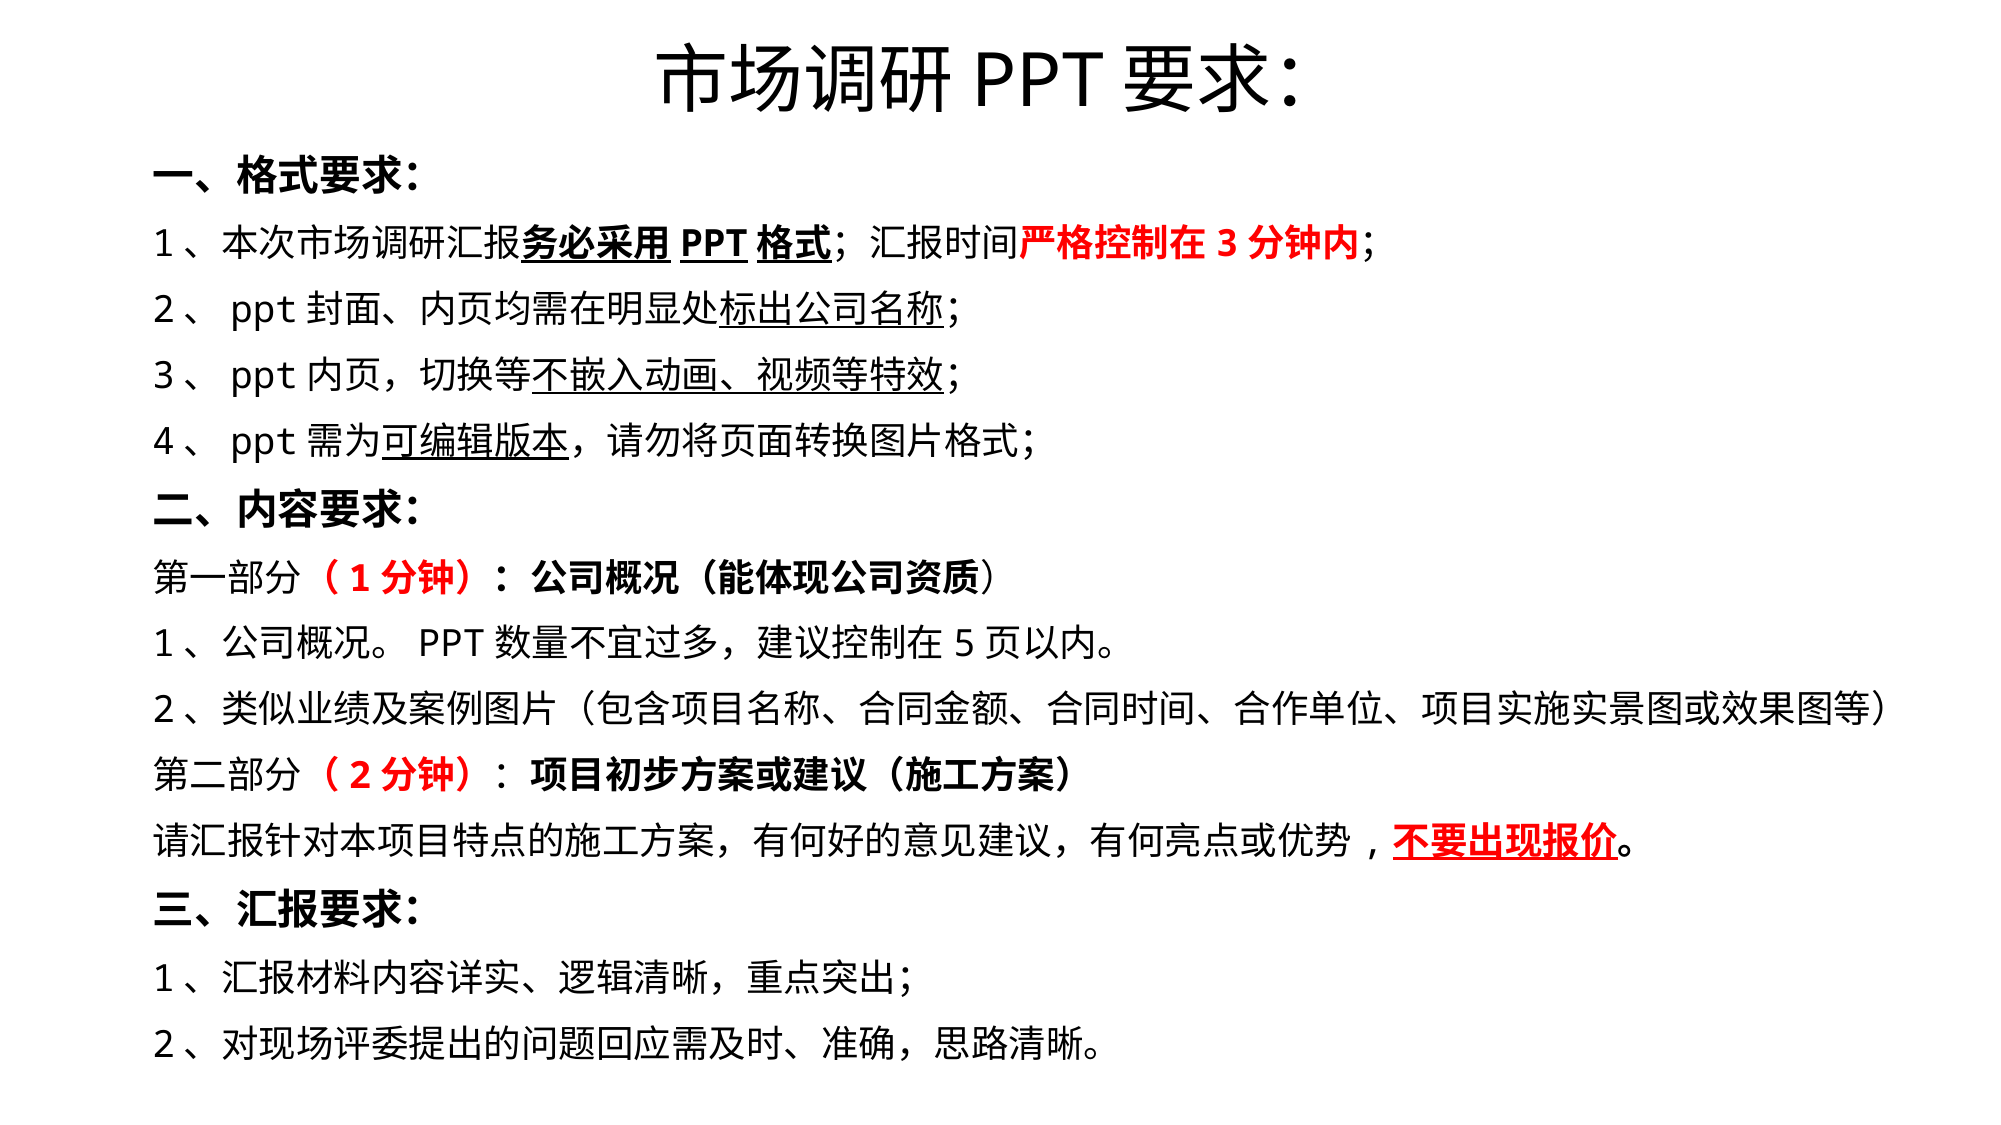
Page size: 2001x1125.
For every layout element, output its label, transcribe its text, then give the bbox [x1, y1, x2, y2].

text_box 一、格式要求： 1、本次市场调研汇报务必采用PPT格式；汇报时间严格控制在3分钟内； 2、ppt封面、内页均需在明显处标出公司名称； 3、ppt内页，切换等不嵌入动画、视频等特效； 4、ppt需为可编辑版本，请勿将页面转换图片格式； 二、内容要求： 第一部分（1分钟）：公司概况（能体现公司资质） 1、公司概况。PPT数量不宜过多，建议控制在5页以内。 2、类似业绩及案例图片（包含项目名称、合同金额、合同时间、合作单位、项目实施实景图或效果图等） 第二部分（2分钟）：项目初步方案或建议（施工方案） 请汇报针对本项目特点的施工方案，有何好的意见建议，有何亮点或优势,不要出现报价。 三、汇报要求： 1、汇报材料内容详实、逻辑清晰，重点突出； 2、对现场评委提出的问题回应需及时、准确，思路清晰。 [137, 153, 1925, 1109]
text_box 市场调研PPT要求： [0, 0, 2000, 153]
